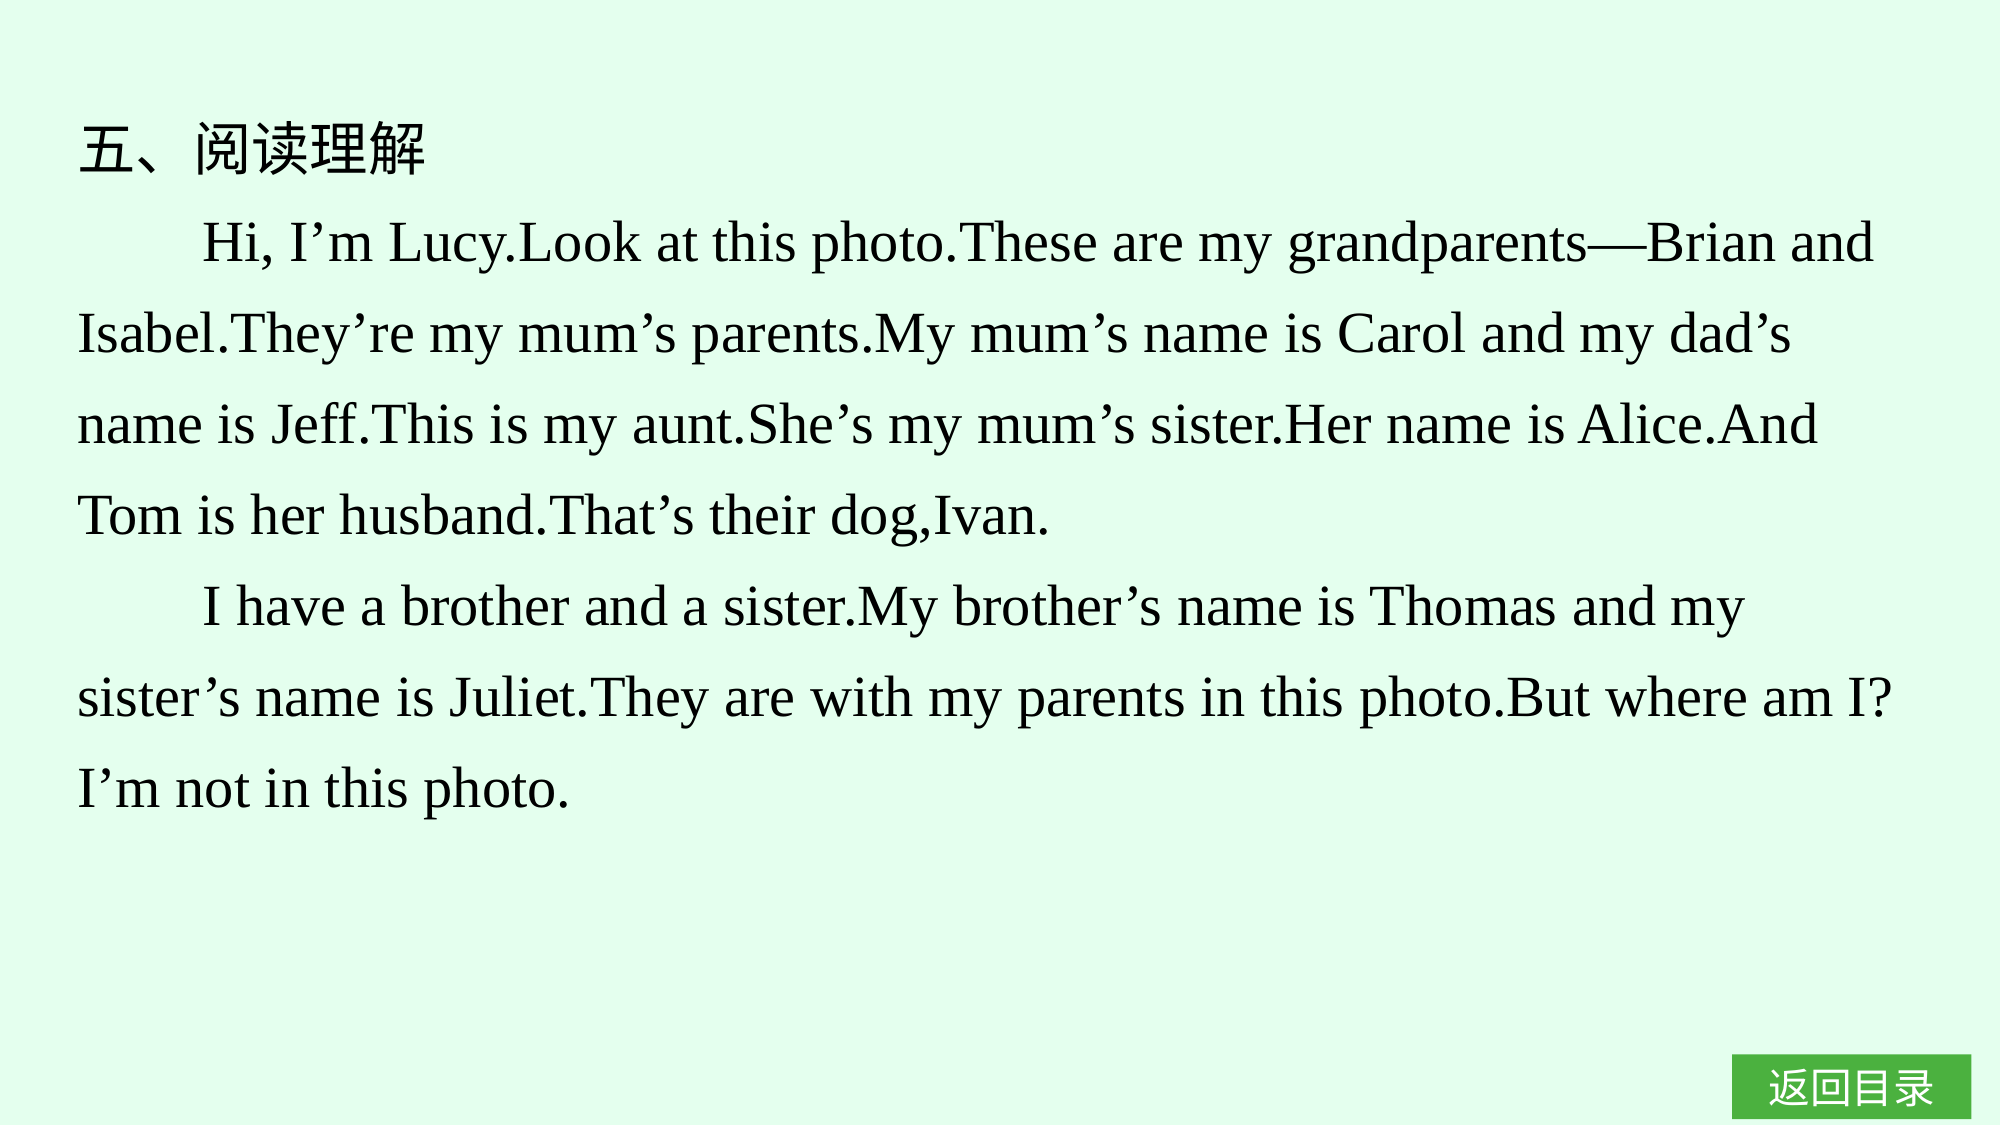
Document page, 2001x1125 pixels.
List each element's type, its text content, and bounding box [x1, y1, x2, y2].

text_box 五、阅读理解 Hi, I’m Lucy.Look at this photo.These are my grandparents—Brian and Isabel.They’re my mum’s parents.My mum’s name is Carol and my dad’s name is Jeff.This is my aunt.She’s my mum’s sister.Her name is Alice.And Tom is her husband.That’s their dog,Ivan. I have a brother and a sister.My brother’s name is Thomas and my sister’s name is Juliet.They are with my parents in this photo.But where am I?I’m not in this photo. [62, 83, 1938, 827]
